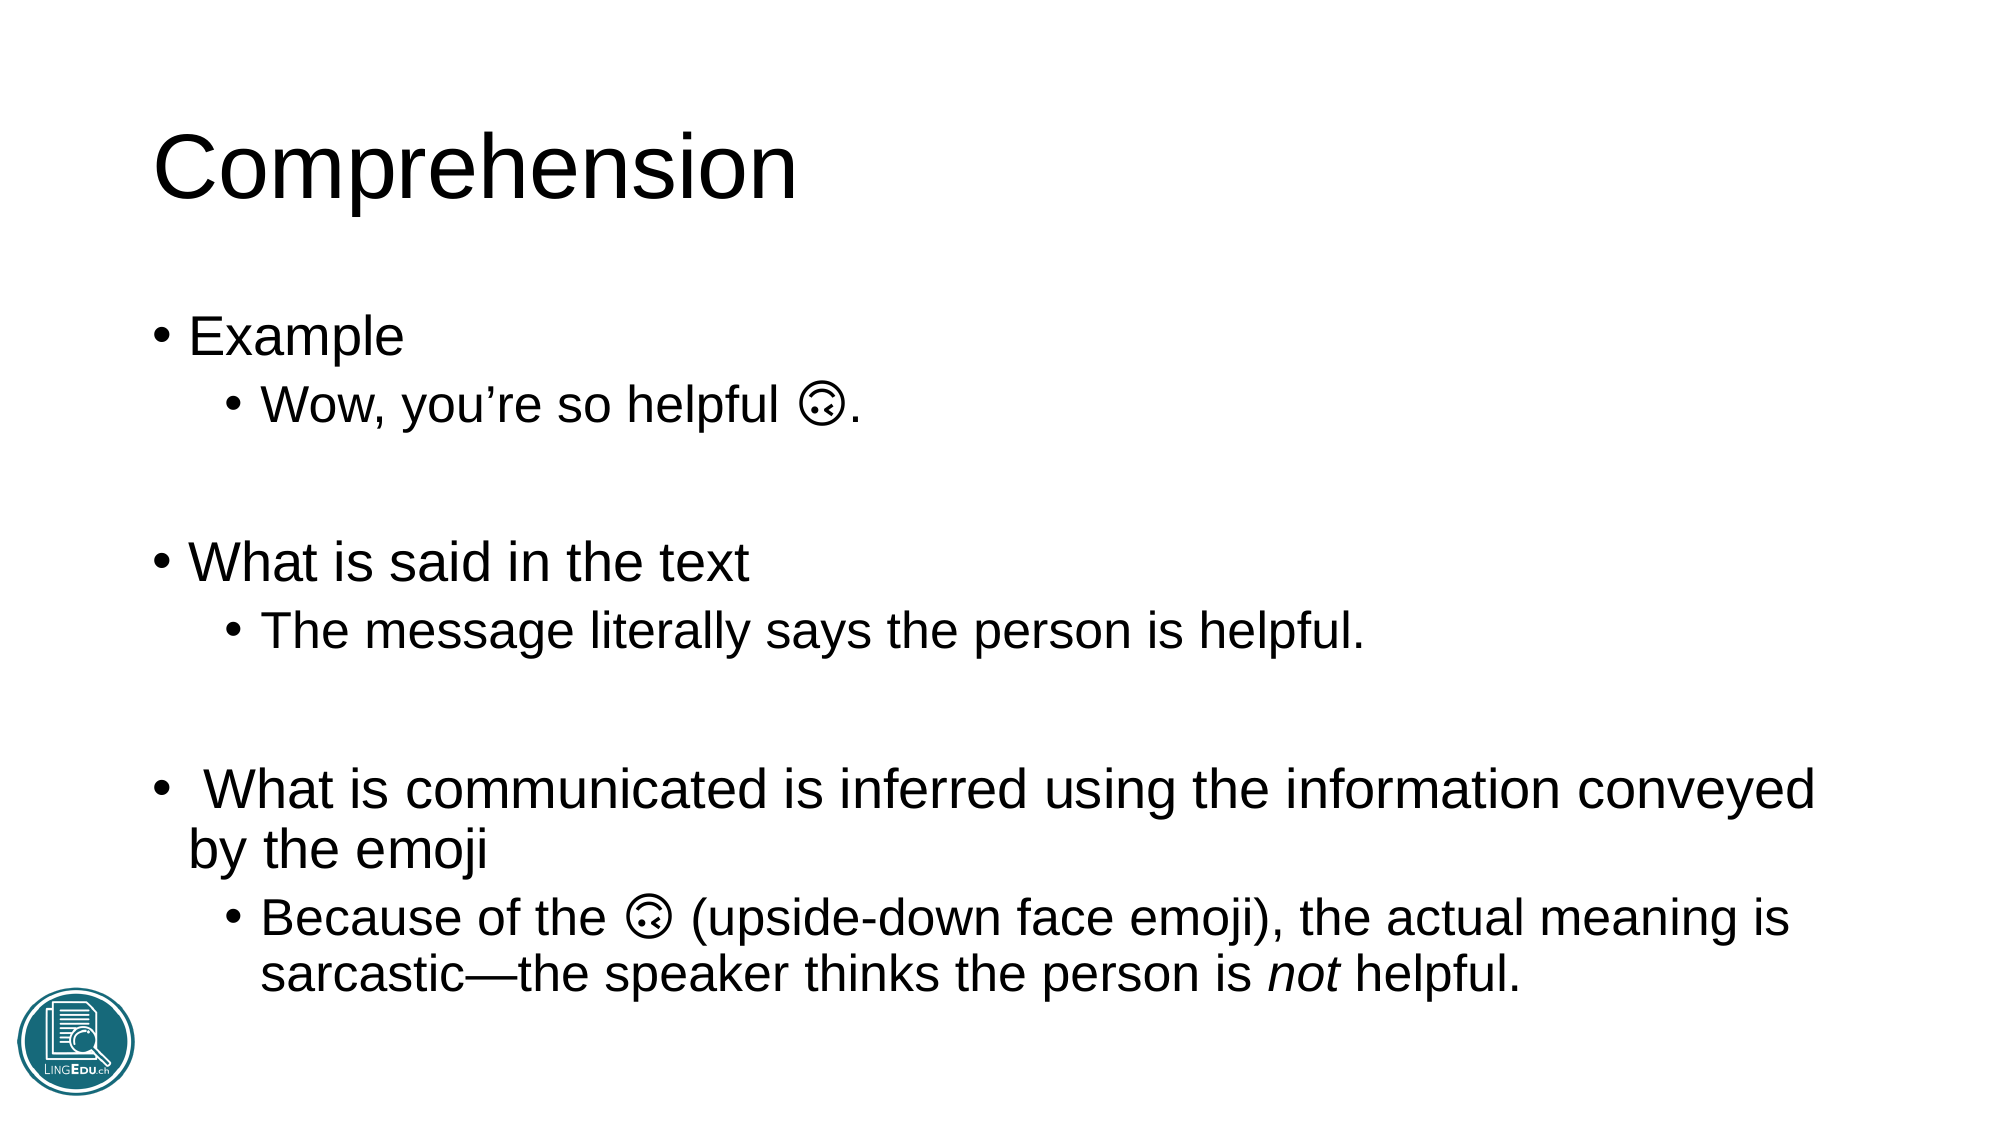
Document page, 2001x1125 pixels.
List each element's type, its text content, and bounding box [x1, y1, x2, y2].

list Example Wow, you’re so helpful 🙃. What is said in the text The message literally says the person is helpful. What is communicated is inferred using the information conveyed by the emoji Because of the 🙃 (upside-down face emoji), the actual meaning is sarcastic—the speaker thinks the person is not helpful. [137, 299, 1863, 1014]
title Comprehension [137, 59, 1863, 278]
picture [17, 987, 135, 1096]
